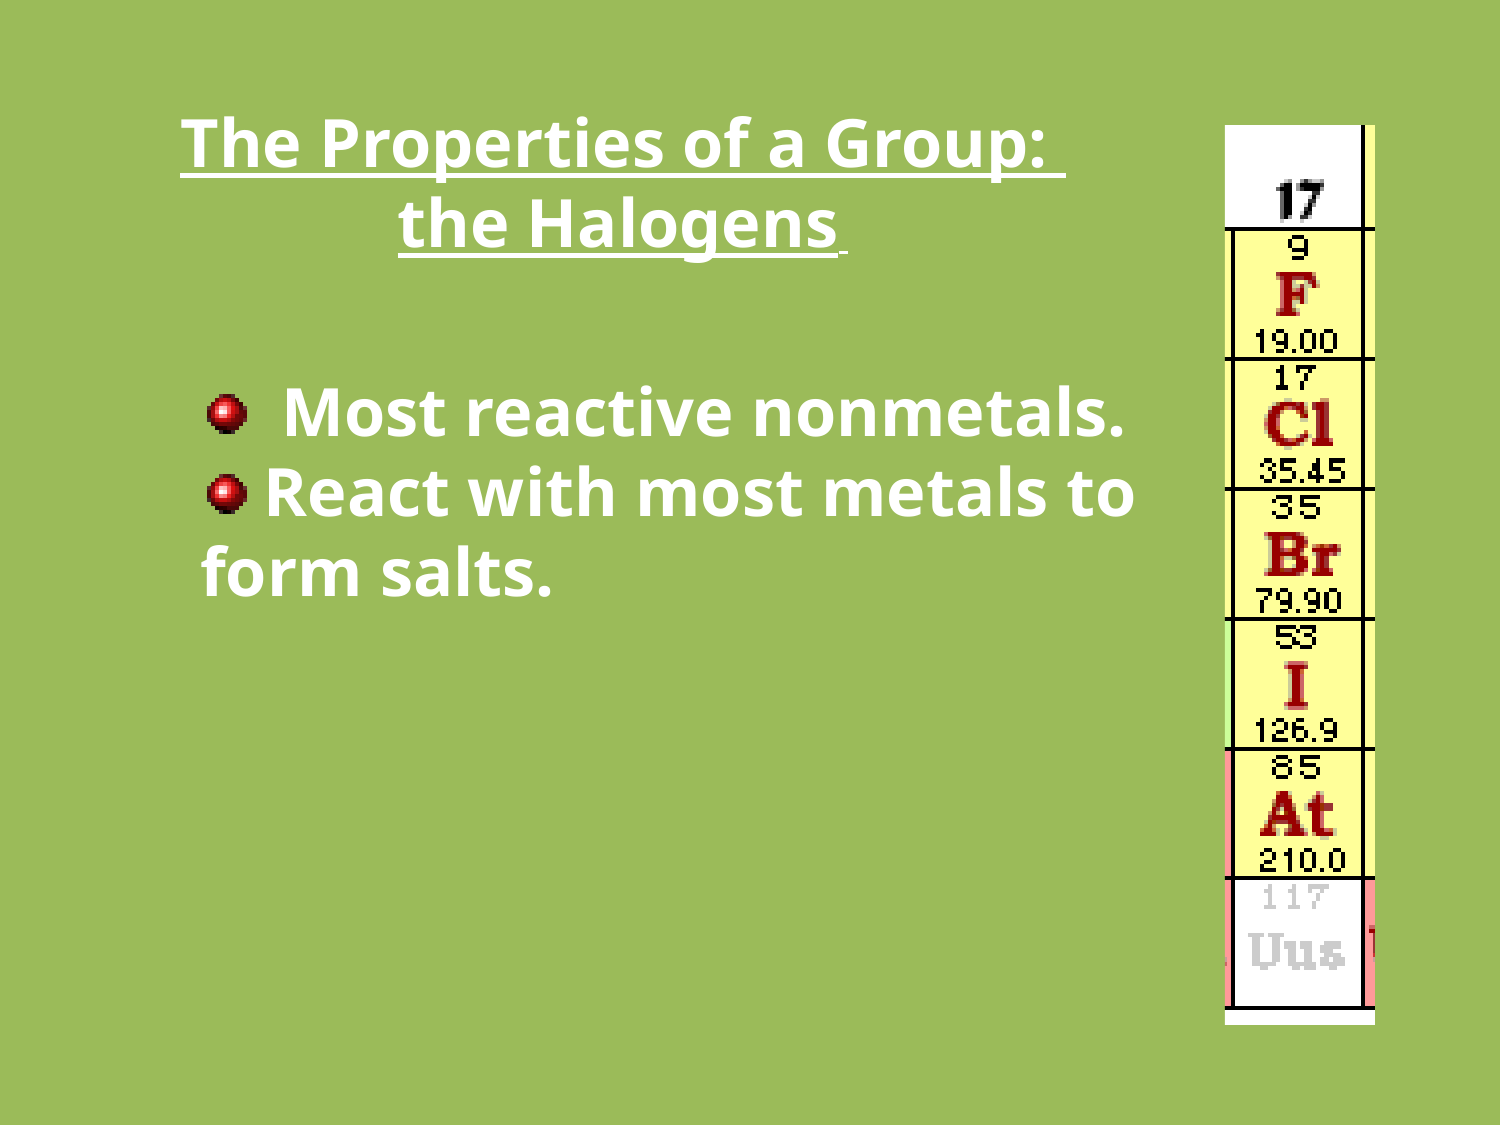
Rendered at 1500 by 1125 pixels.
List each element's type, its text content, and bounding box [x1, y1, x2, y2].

picture [1224, 124, 1376, 1026]
picture [200, 466, 247, 514]
picture [200, 386, 247, 434]
text_box The Properties of a Group: the Halogens [110, 87, 1136, 275]
text_box Most reactive nonmetals. React with most metals to form salts. [185, 362, 1186, 618]
